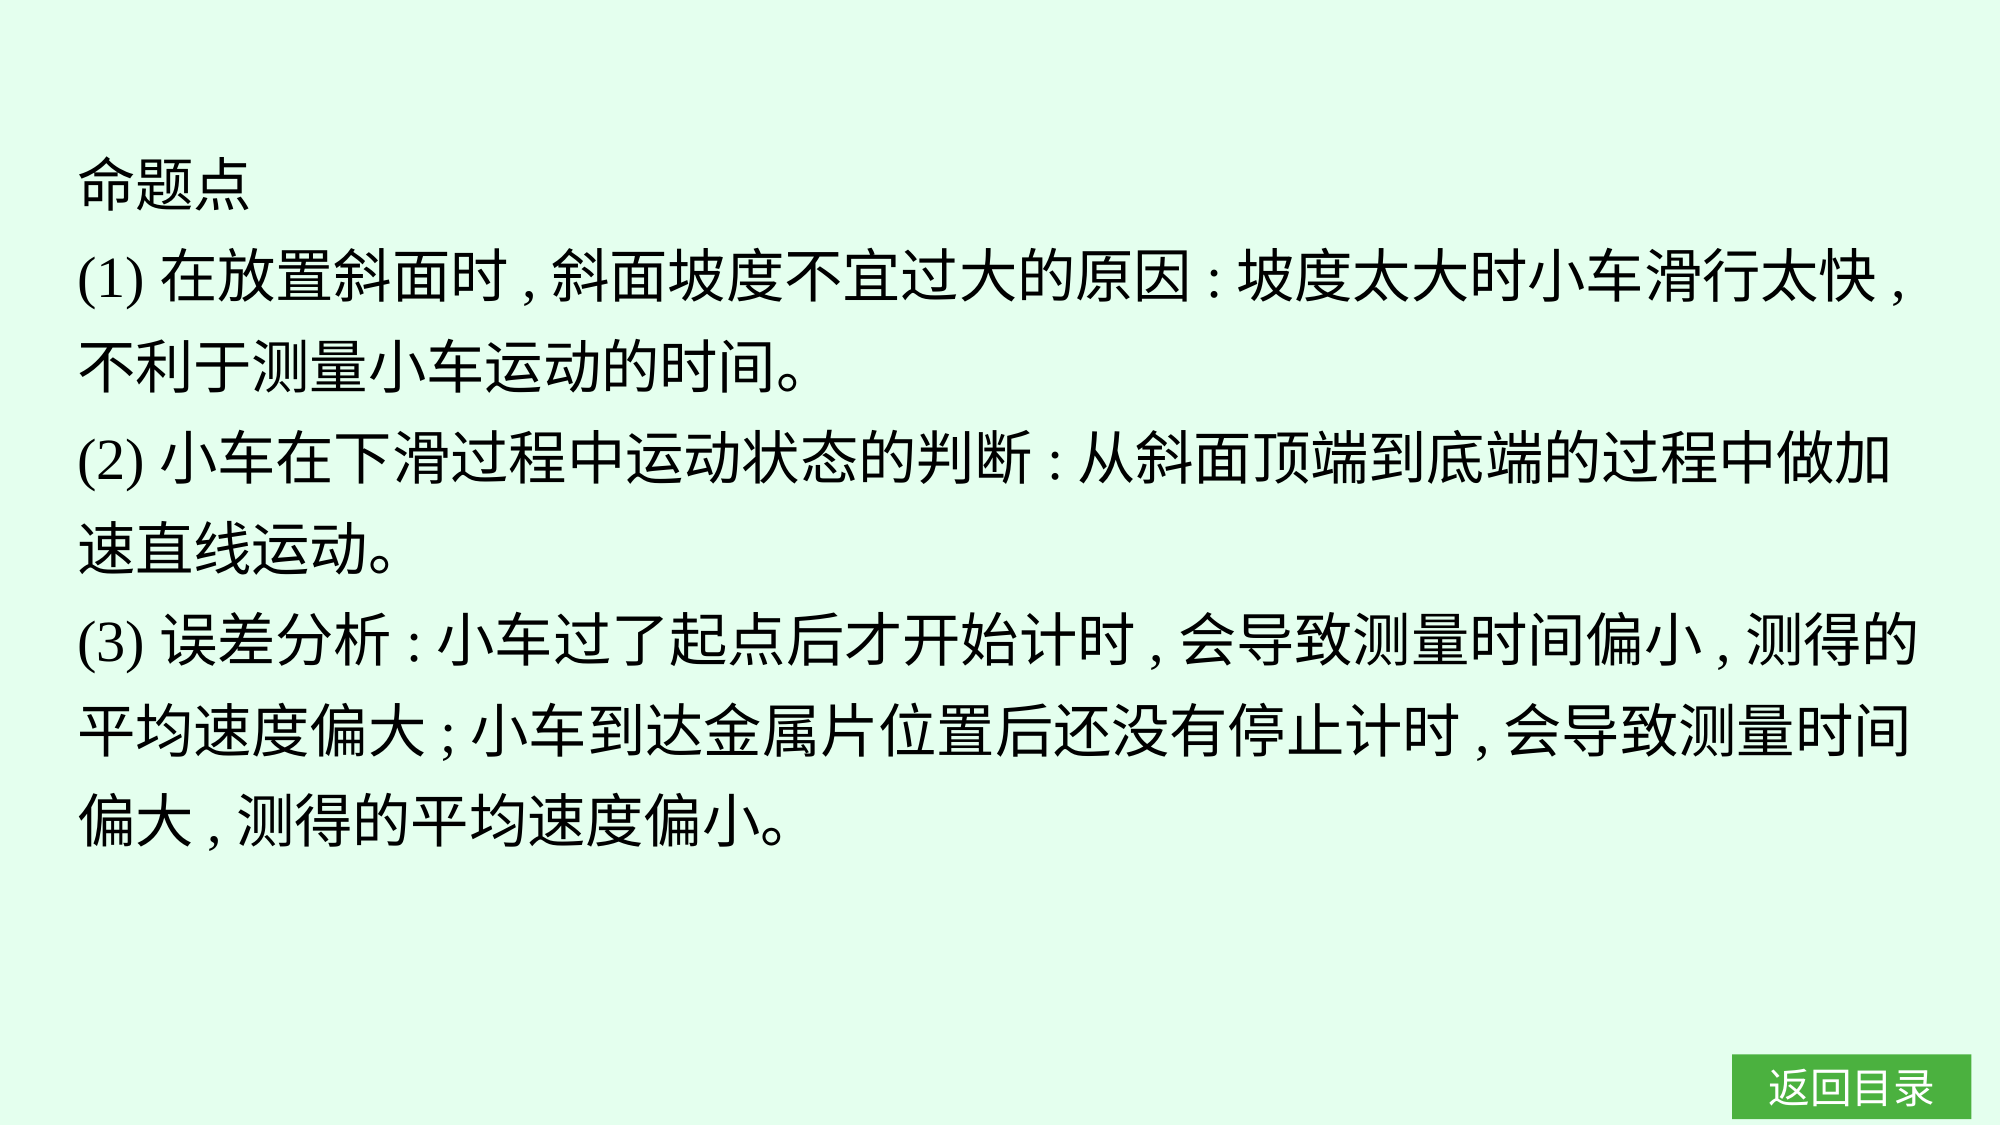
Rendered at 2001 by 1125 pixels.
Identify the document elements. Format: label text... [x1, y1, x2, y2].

text_box 命题点 (1)在放置斜面时,斜面坡度不宜过大的原因:坡度太大时小车滑行太快,不利于测量小车运动的时间。 (2)小车在下滑过程中运动状态的判断:从斜面顶端到底端的过程中做加速直线运动。 (3)误差分析:小车过了起点后才开始计时,会导致测量时间偏小,测得的平均速度偏大;小车到达金属片位置后还没有停止计时,会导致测量时间偏大,测得的平均速度偏小。 [62, 119, 1938, 862]
